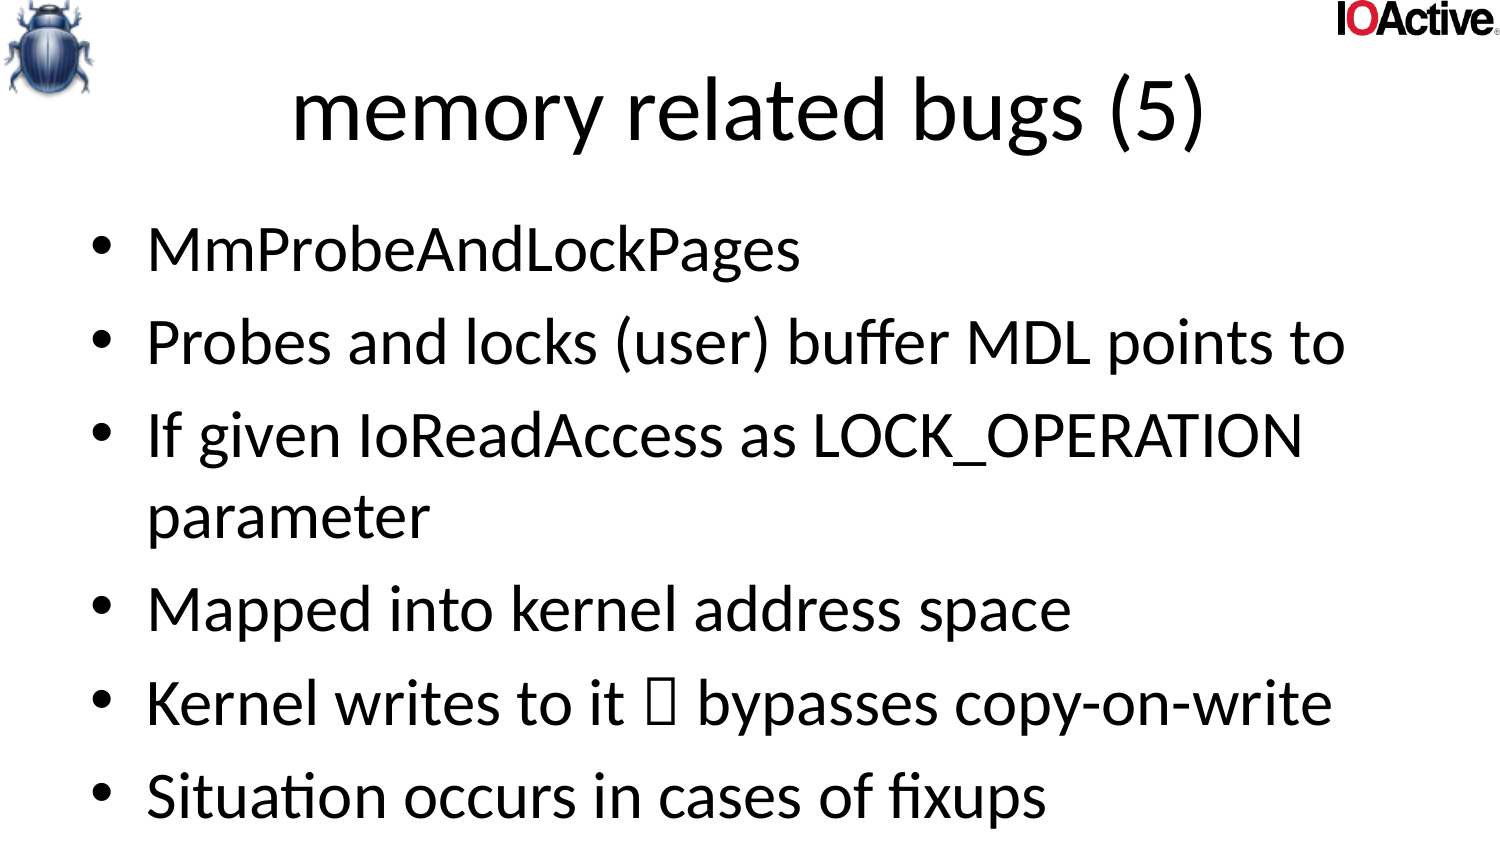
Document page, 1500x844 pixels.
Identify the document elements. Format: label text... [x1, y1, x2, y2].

picture [1337, 0, 1500, 36]
picture [0, 0, 101, 101]
list MmProbeAndLockPages Probes and locks (user) buffer MDL points to If given IoReadAccess as LOCK_OPERATION parameter Mapped into kernel address space Kernel writes to it  bypasses copy-on-write Situation occurs in cases of fixups [75, 196, 1500, 844]
title memory related bugs (5) [75, 33, 1425, 175]
